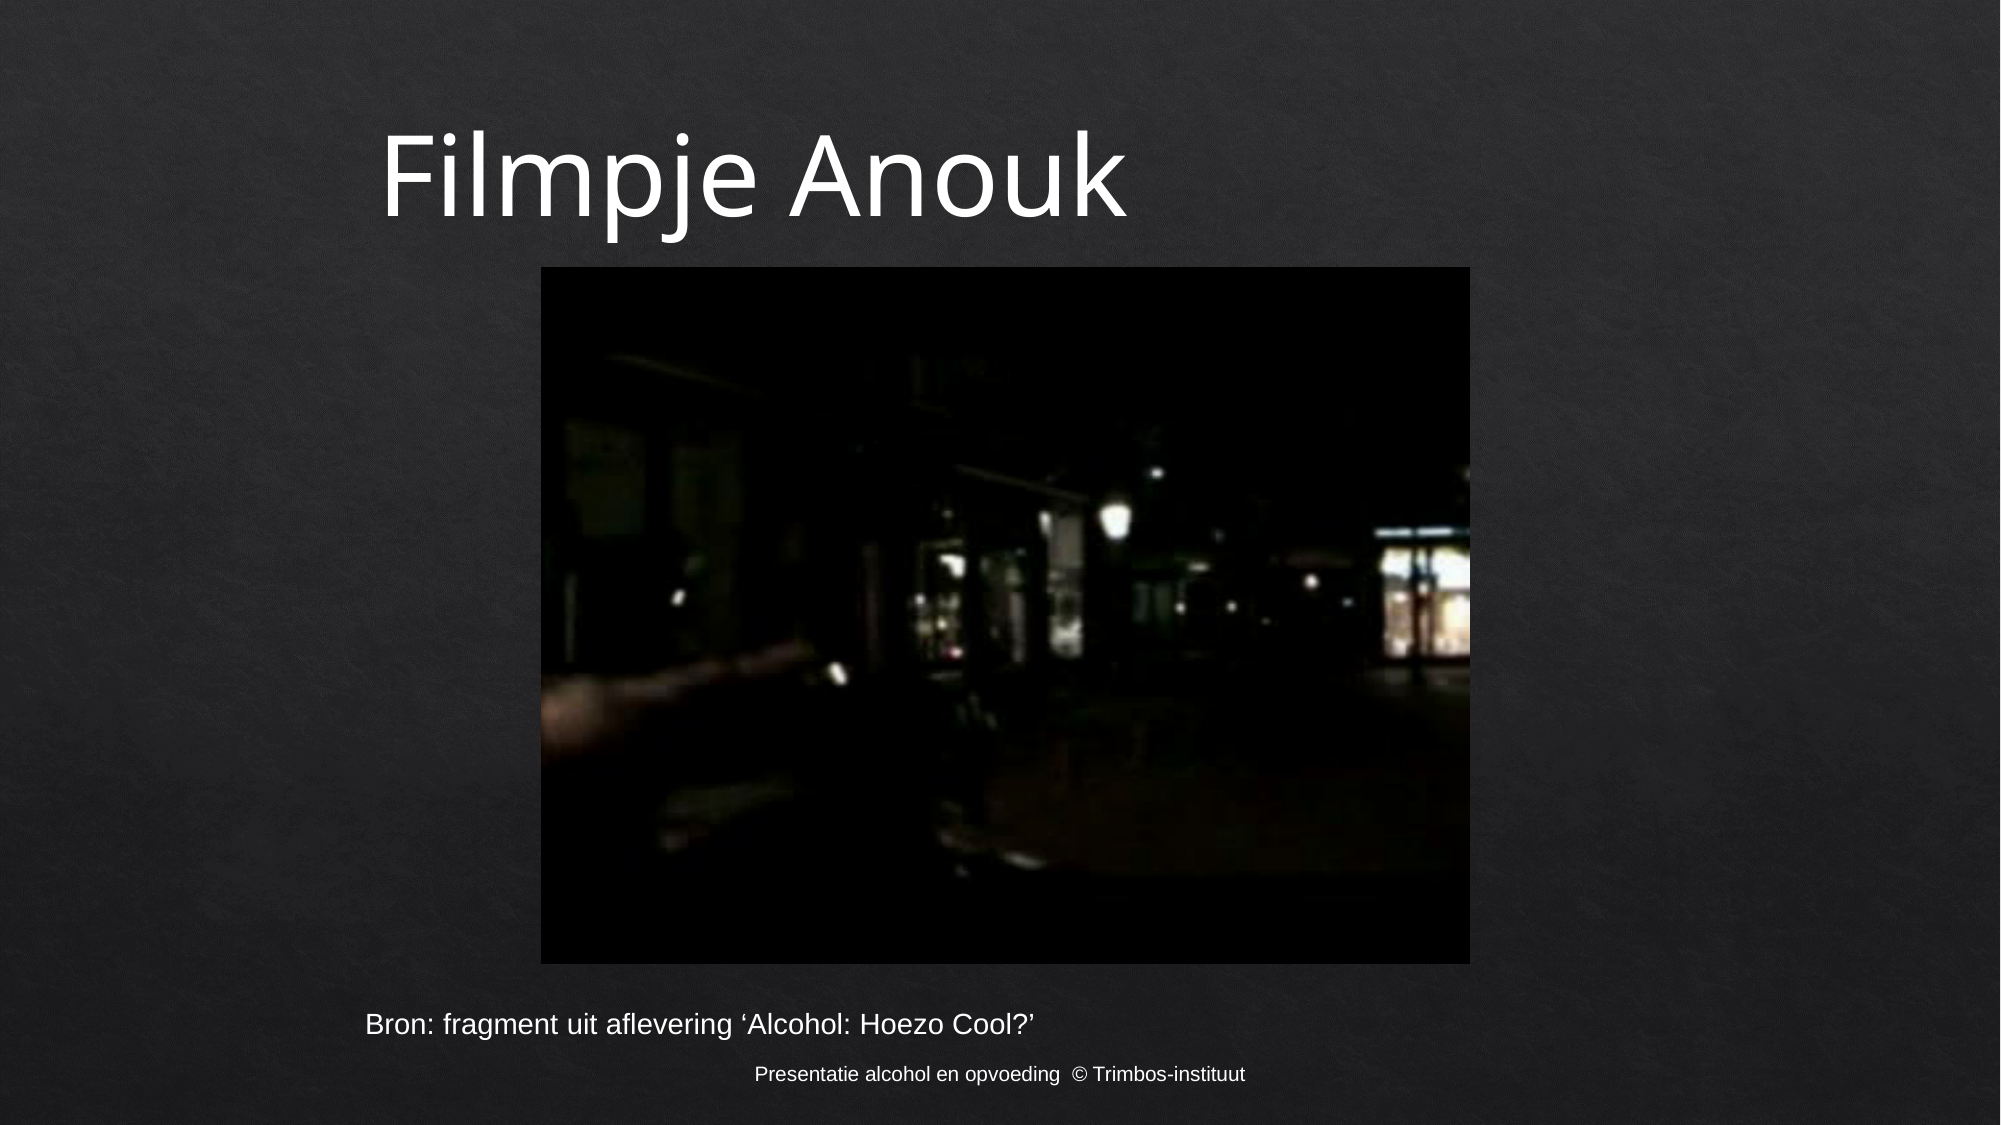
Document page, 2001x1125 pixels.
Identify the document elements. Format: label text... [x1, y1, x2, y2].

text_box Bron: fragment uit aflevering ‘Alcohol: Hoezo Cool?’ [350, 963, 1414, 1048]
title Filmpje Anouk [362, 99, 1637, 260]
footer Presentatie alcohol en opvoeding © Trimbos-instituut [662, 1048, 1338, 1103]
picture [0, 0, 2001, 1125]
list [541, 267, 1471, 964]
